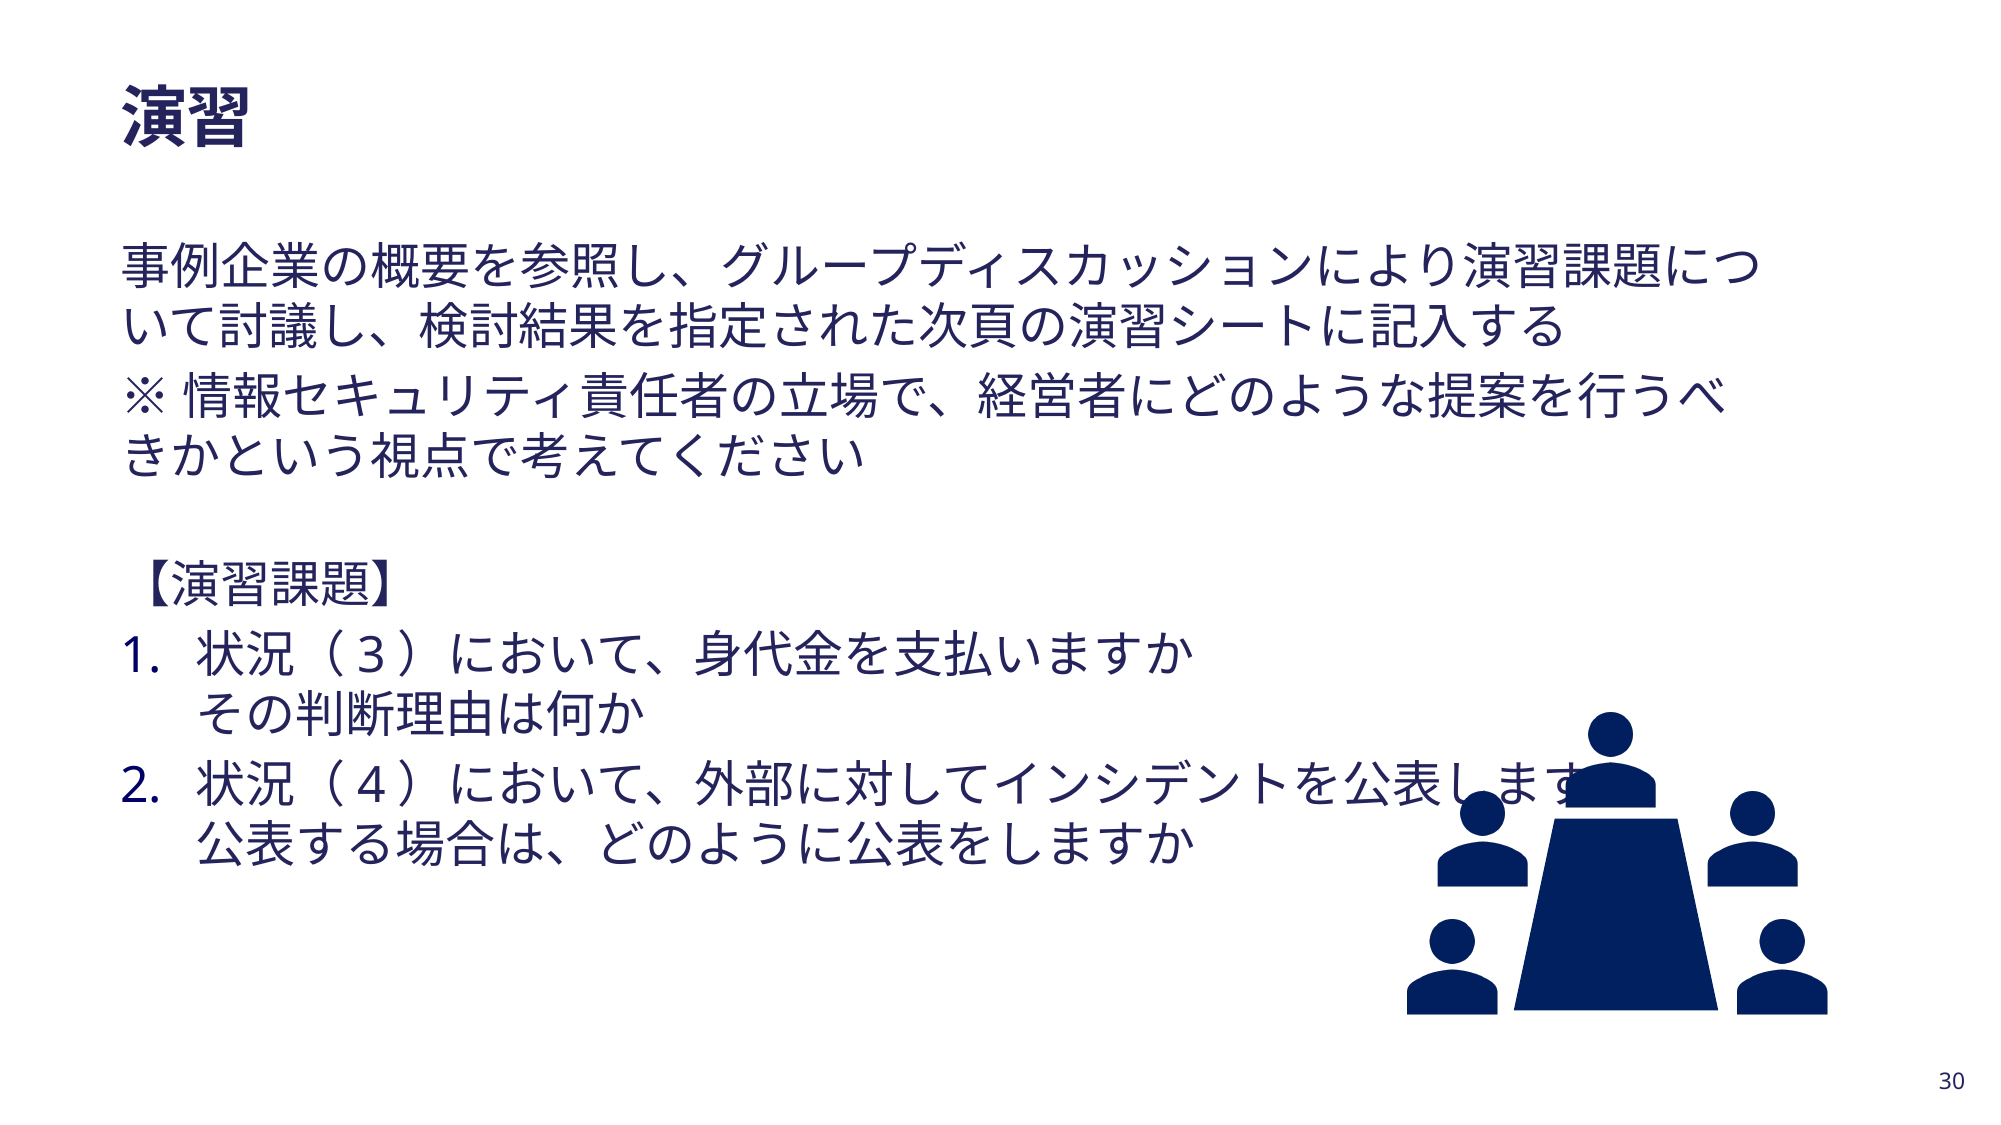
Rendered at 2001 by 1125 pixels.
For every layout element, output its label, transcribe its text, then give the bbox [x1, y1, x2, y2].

slide_number 30 [1513, 1058, 1981, 1107]
title 演習 [105, 51, 1428, 163]
list 事例企業の概要を参照し、グループディスカッションにより演習課題について討議し、検討結果を指定された次頁の演習シートに記入する ※情報セキュリティ責任者の立場で、経営者にどのような提案を行うべきかという視点で考えてください 【演習課題】 状況（3）において、身代金を支払いますか その判断理由は何か 状況（4）において、外部に対してインシデントを公表しますか 公表する場合は、どのように公表をしますか [105, 226, 1790, 1006]
text_box [1525, 835, 1709, 1011]
picture [1685, 771, 1850, 1035]
picture [1384, 691, 1678, 1035]
